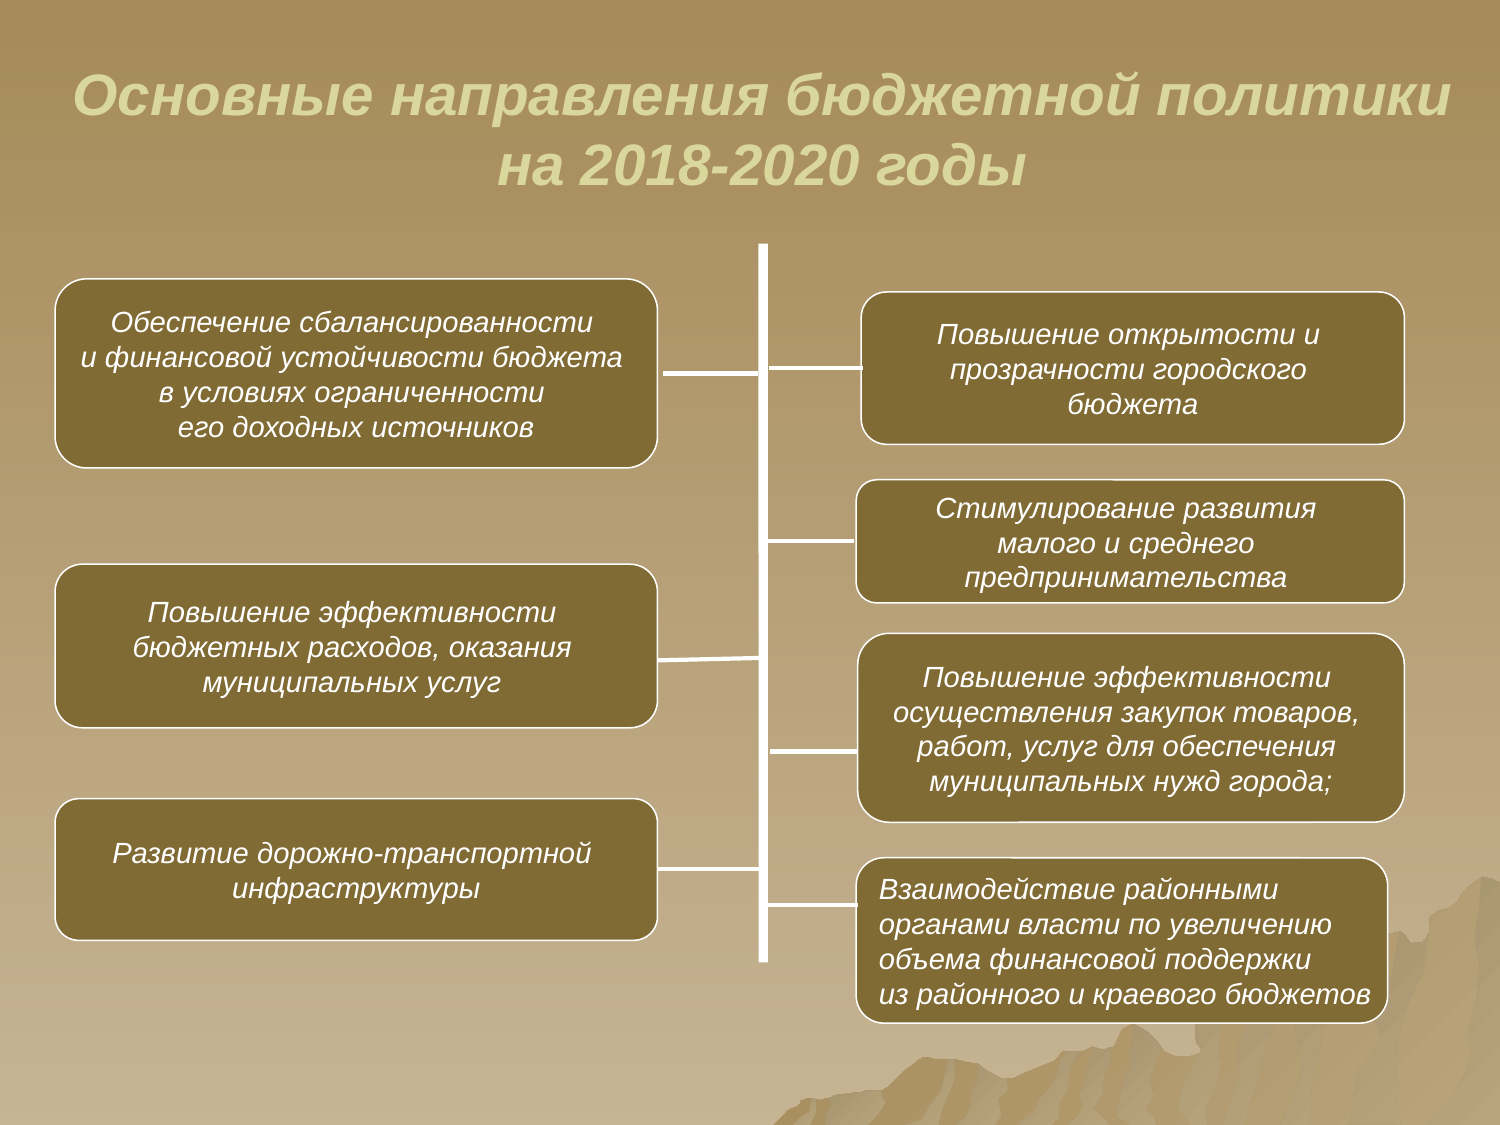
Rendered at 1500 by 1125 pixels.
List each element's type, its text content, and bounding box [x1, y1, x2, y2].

text_box Развитие дорожно-транспортной инфраструктуры [55, 798, 658, 941]
text_box Взаимодействие районными органами власти по увеличению объема финансовой поддержки из районного и краевого бюджетов [856, 857, 1388, 1024]
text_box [657, 657, 764, 661]
title Основные направления бюджетной политики на 2018-2020 годы [49, 42, 1476, 213]
text_box Повышение открытости и прозрачности городского бюджета [861, 291, 1405, 445]
text_box Обеспечение сбалансированности и финансовой устойчивости бюджета в условиях ограниченности его доходных источников [55, 278, 658, 468]
text_box Стимулирование развития малого и среднего предпринимательства [856, 479, 1405, 603]
text_box Повышение эффективности бюджетных расходов, оказания муниципальных услуг [55, 564, 658, 728]
text_box Повышение эффективности осуществления закупок товаров, работ, услуг для обеспечения муниципальных нужд города; [857, 633, 1405, 823]
